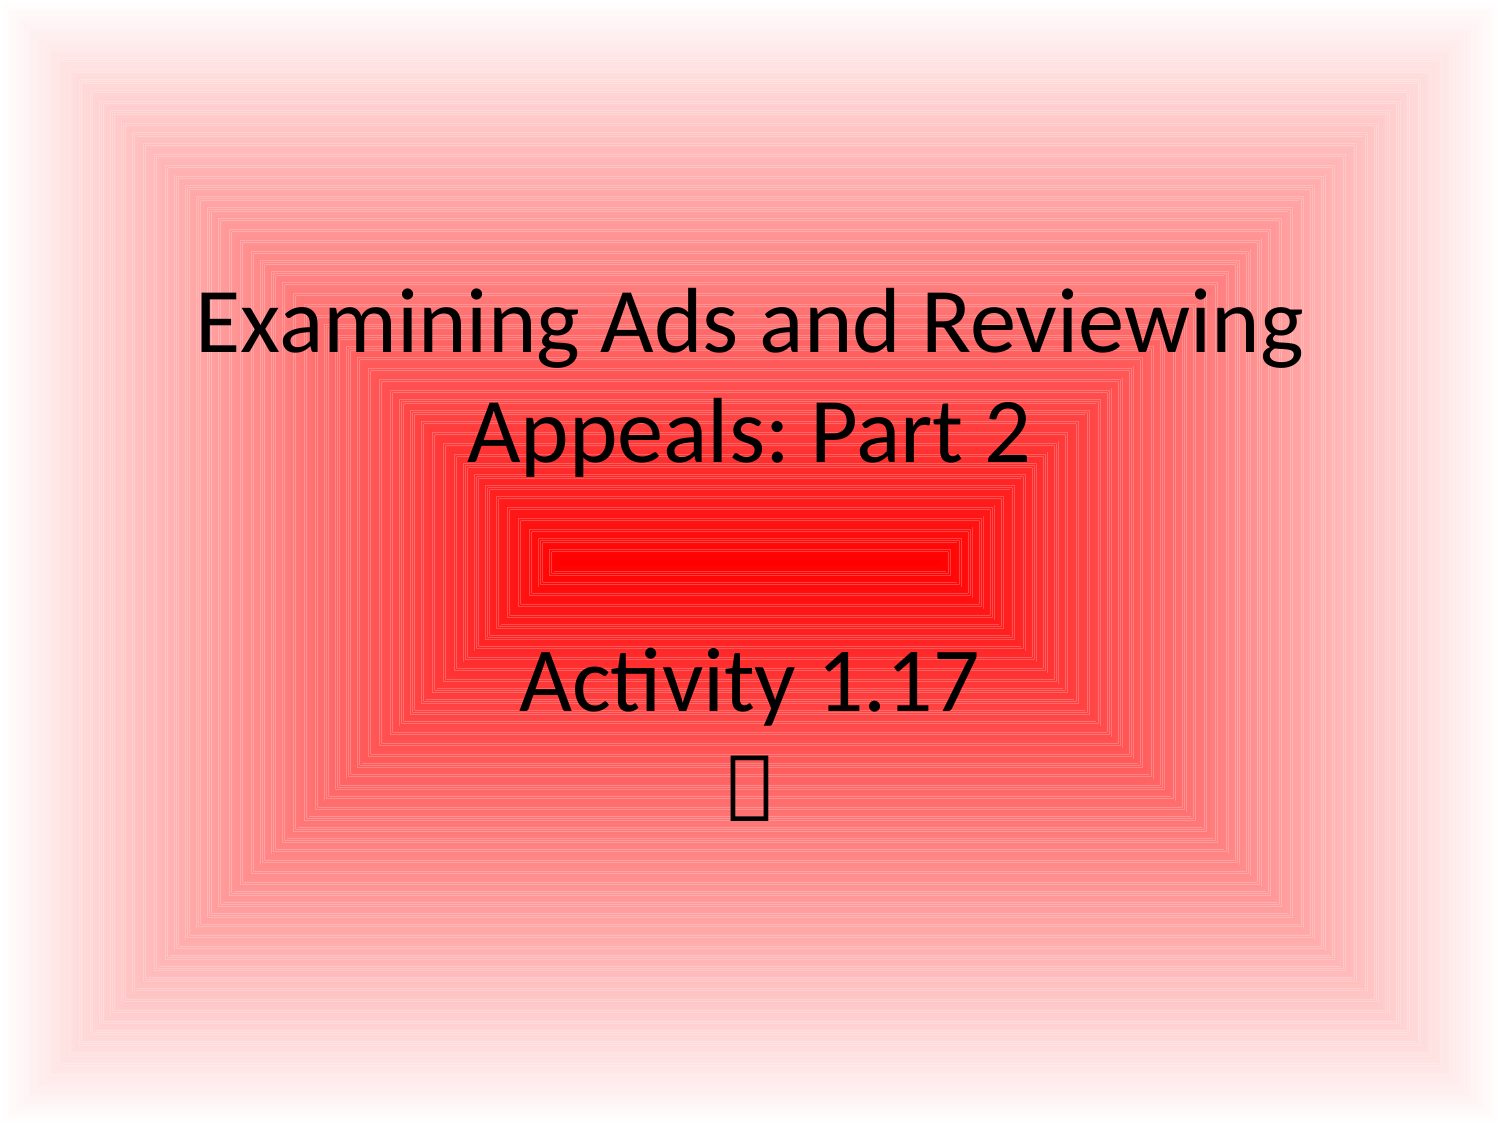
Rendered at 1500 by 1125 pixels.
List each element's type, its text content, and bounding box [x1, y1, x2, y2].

title Examining Ads and Reviewing Appeals: Part 2 [112, 249, 1388, 492]
text_box Activity 1.17  [112, 608, 1388, 850]
